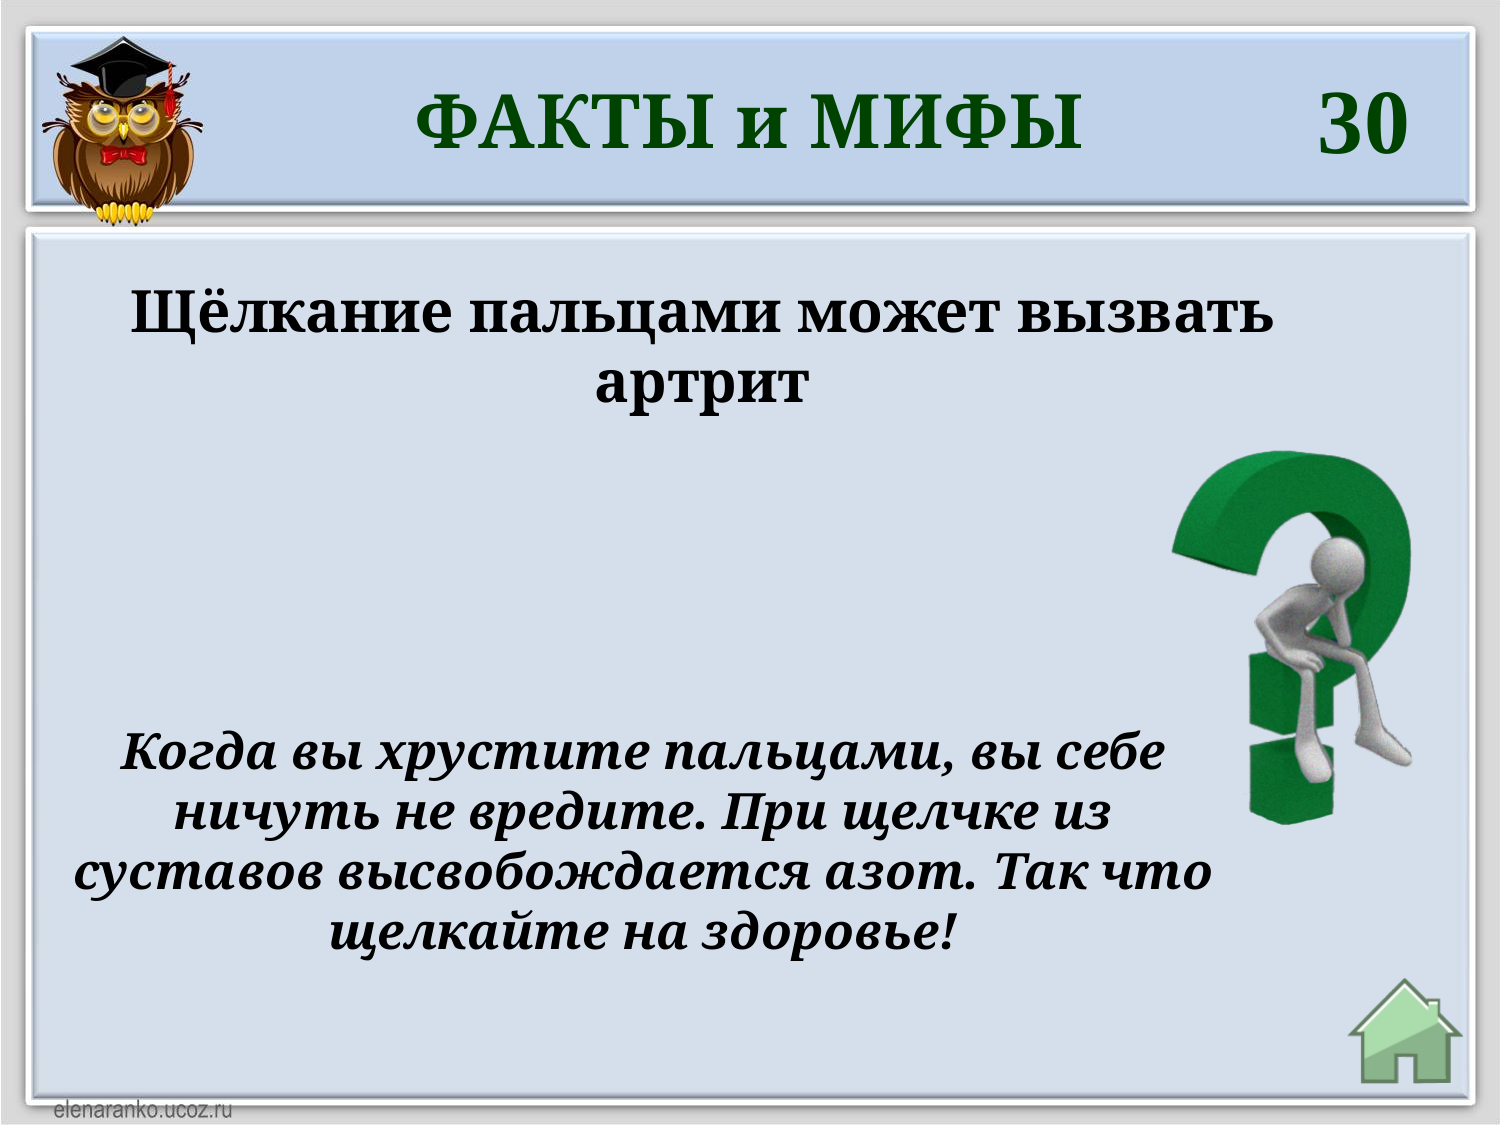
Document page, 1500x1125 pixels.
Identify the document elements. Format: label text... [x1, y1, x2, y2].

text_box ФАКТЫ и МИФЫ [218, 66, 1281, 172]
text_box Щёлкание пальцами может вызвать артрит [53, 267, 1353, 422]
picture [0, 0, 1500, 1125]
text_box 30 [1281, 54, 1447, 180]
text_box Когда вы хрустите пальцами, вы себе ничуть не вредите. При щелчке из суставов высвобождается азот. Так что щелкайте на здоровье! [53, 711, 1235, 967]
